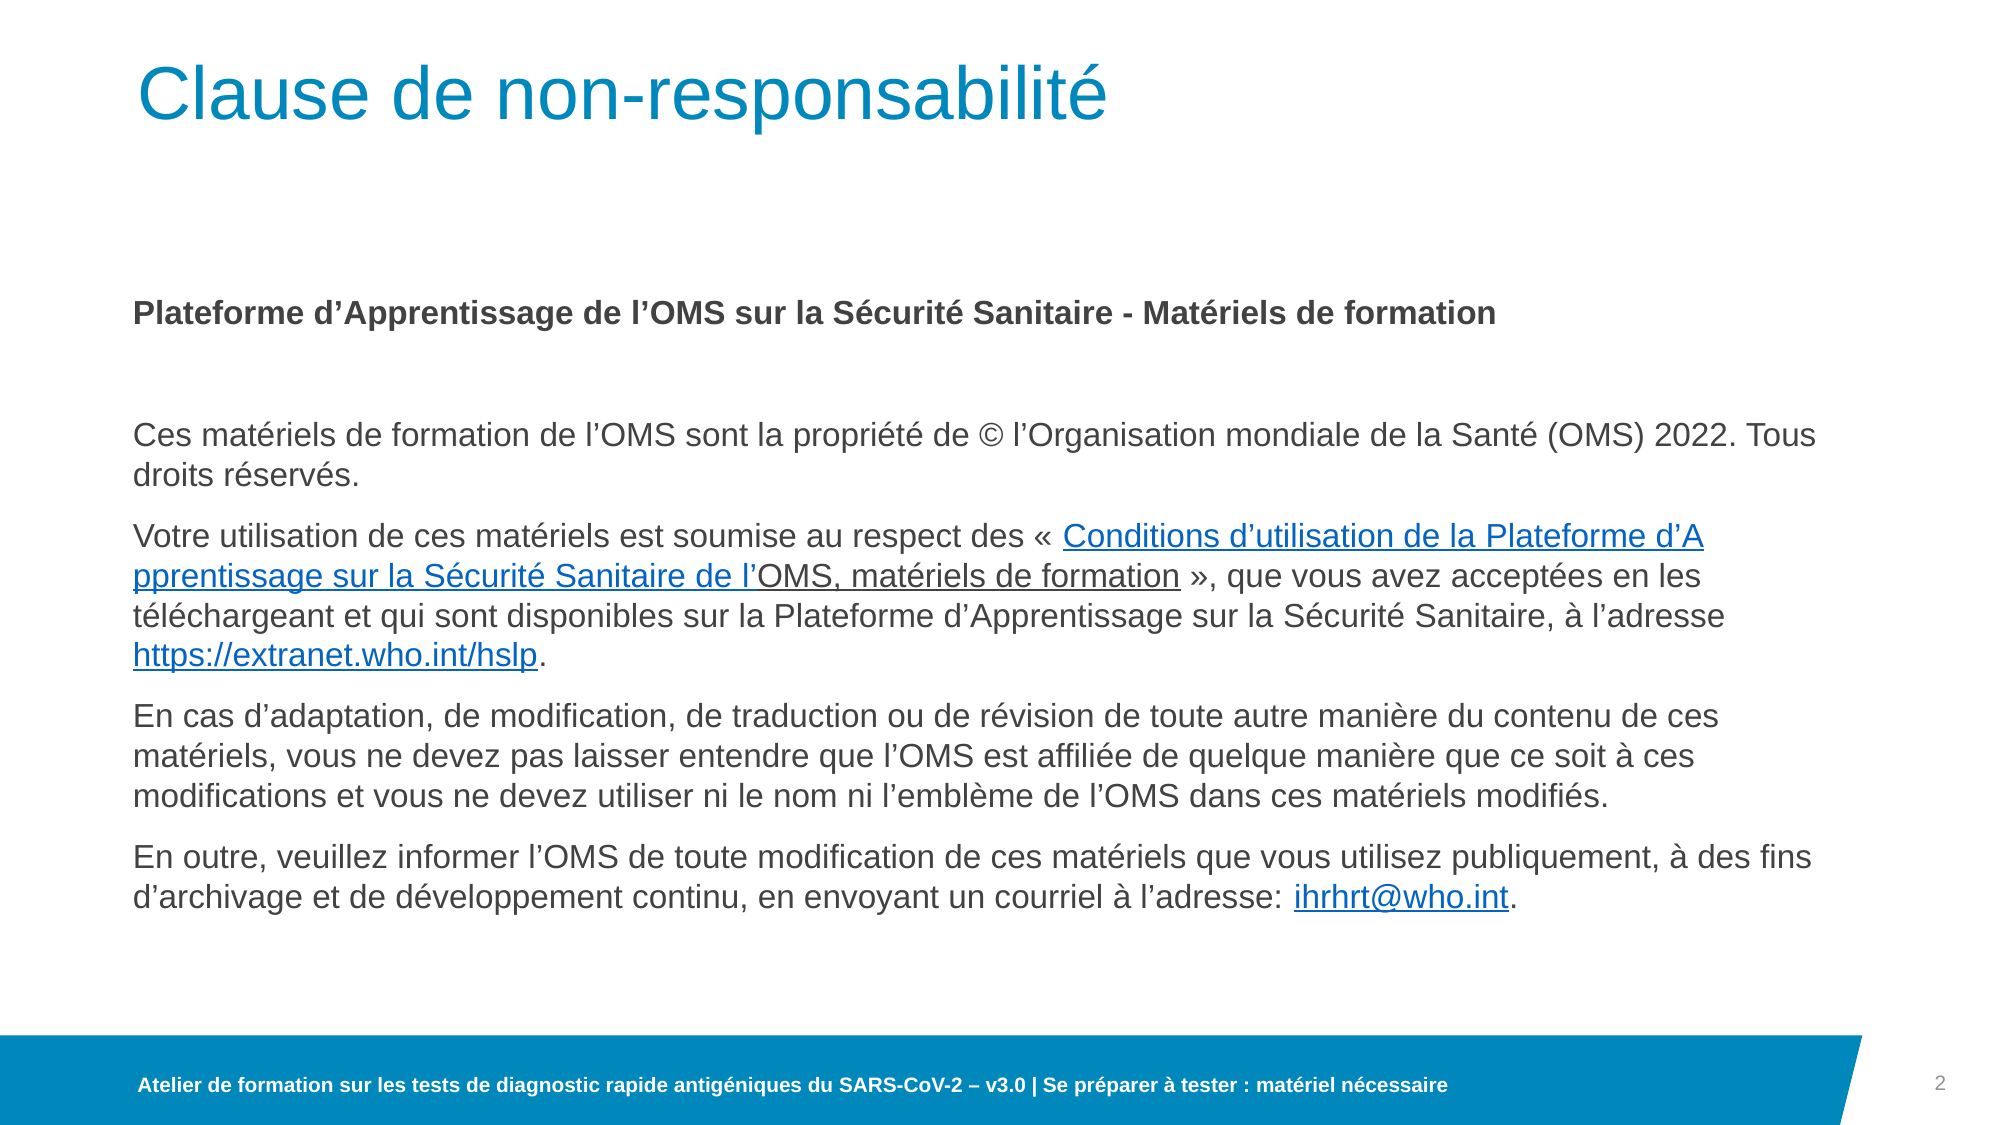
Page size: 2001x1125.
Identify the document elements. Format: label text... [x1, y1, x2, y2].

footer Atelier de formation sur les tests de diagnostic rapide antigéniques du SARS-CoV-2 – v3.0 | Se préparer à tester : matériel nécessaire [137, 1042, 1536, 1125]
title Clause de non-responsabilité [137, 59, 1969, 136]
slide_number 2 [1862, 1035, 1947, 1125]
list Plateforme d’Apprentissage de l’OMS sur la Sécurité Sanitaire - Matériels de formation Ces matériels de formation de l’OMS sont la propriété de © l’Organisation mondiale de la Santé (OMS) 2022. Tous droits réservés. Votre utilisation de ces matériels est soumise au respect des « Conditions d’utilisation de la Plateforme d’Apprentissage sur la Sécurité Sanitaire de l’OMS, matériels de formation », que vous avez acceptées en les téléchargeant et qui sont disponibles sur la Plateforme d’Apprentissage sur la Sécurité Sanitaire, à l’adresse https://extranet.who.int/hslp. En cas d’adaptation, de modification, de traduction ou de révision de toute autre manière du contenu de ces matériels, vous ne devez pas laisser entendre que l’OMS est affiliée de quelque manière que ce soit à ces modifications et vous ne devez utiliser ni le nom ni l’emblème de l’OMS dans ces matériels modifiés. En outre, veuillez informer l’OMS de toute modification de ces matériels que vous utilisez publiquement, à des fins d’archivage et de développement continu, en envoyant un courriel à l’adresse: ihrhrt@who.int. [117, 284, 1843, 1013]
